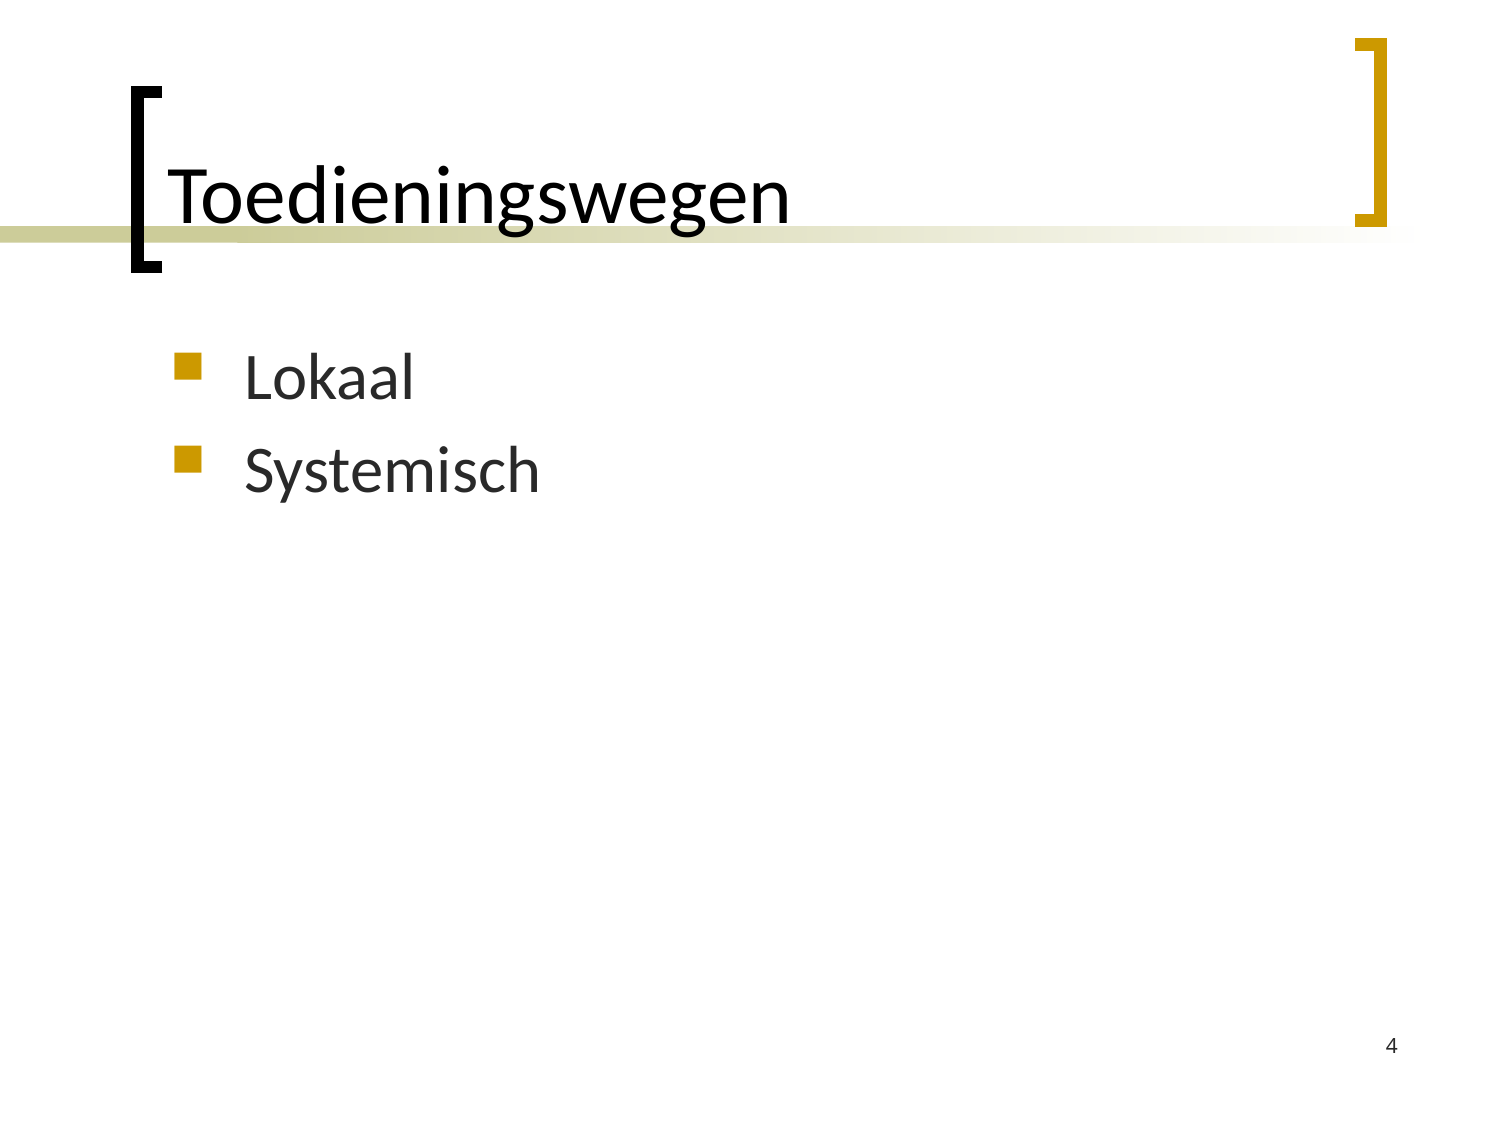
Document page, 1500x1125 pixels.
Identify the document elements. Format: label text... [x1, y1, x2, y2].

slide_number 4 [1099, 1024, 1413, 1101]
list Lokaal Systemisch [155, 324, 1413, 1000]
title Toedieningswegen [152, 15, 1328, 248]
